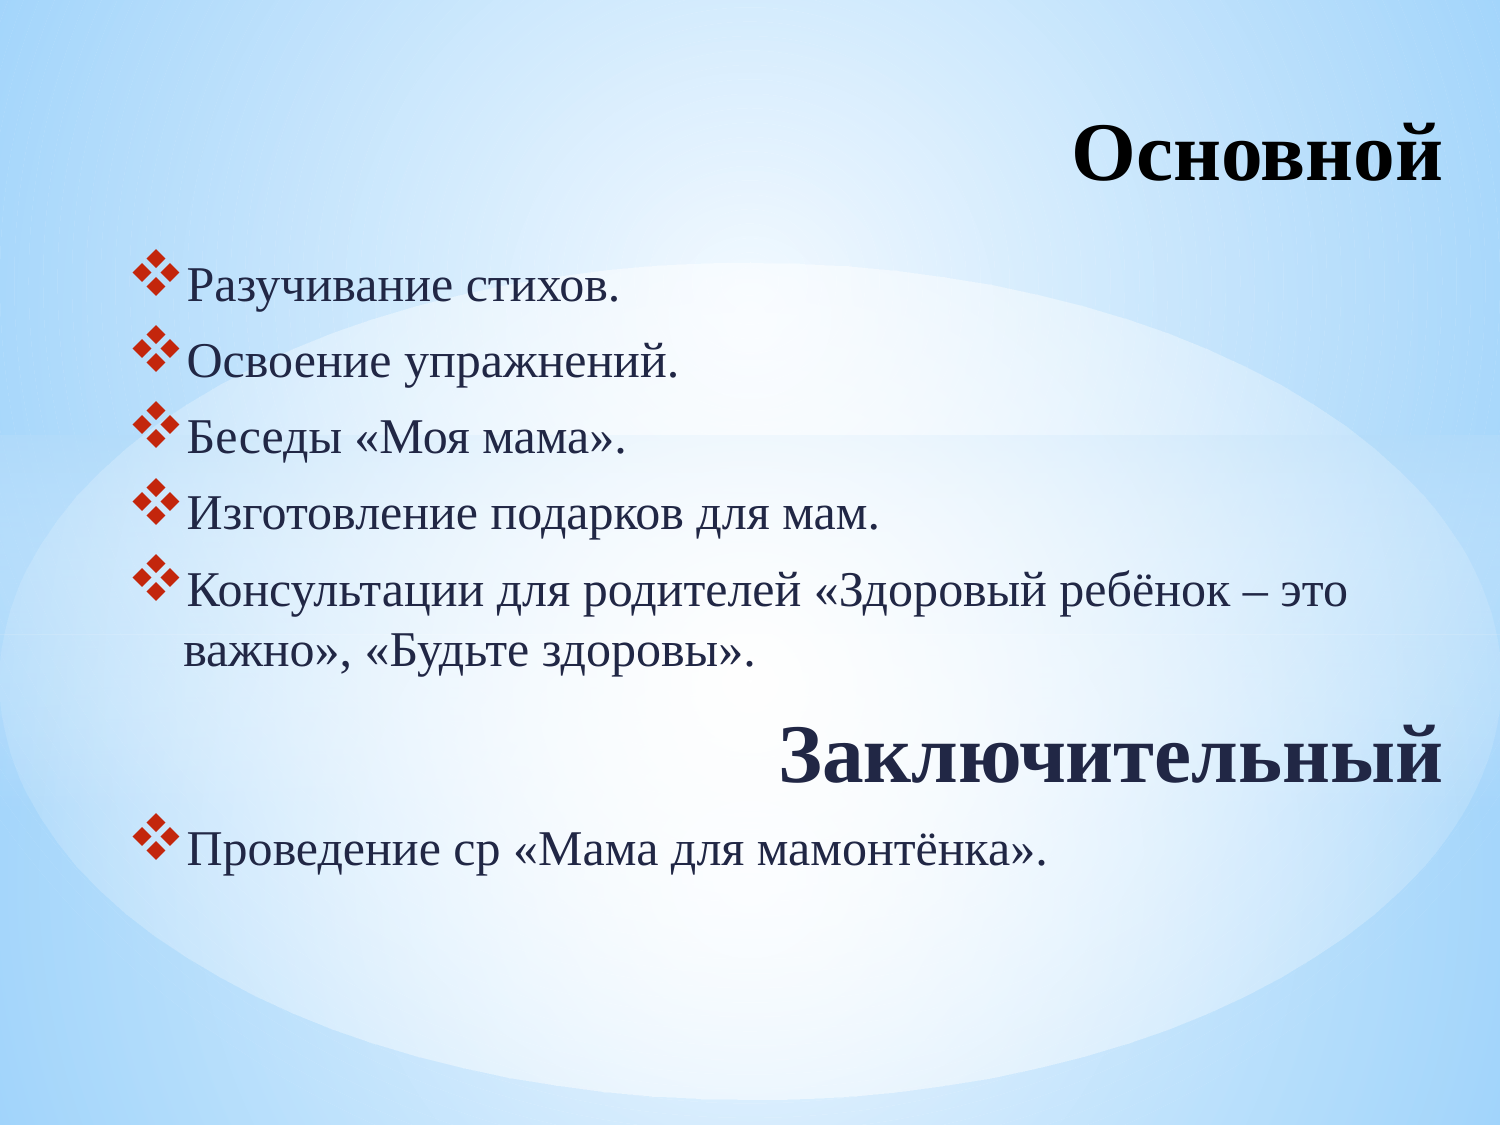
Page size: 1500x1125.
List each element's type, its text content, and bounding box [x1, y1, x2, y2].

subtitle Разучивание стихов. Освоение упражнений. Беседы «Моя мама». Изготовление подарков для мам. Консультации для родителей «Здоровый ребёнок – это важно», «Будьте здоровы». Заключительный Проведение ср «Мама для мамонтёнка». [112, 243, 1459, 986]
title Основной [123, 90, 1459, 220]
